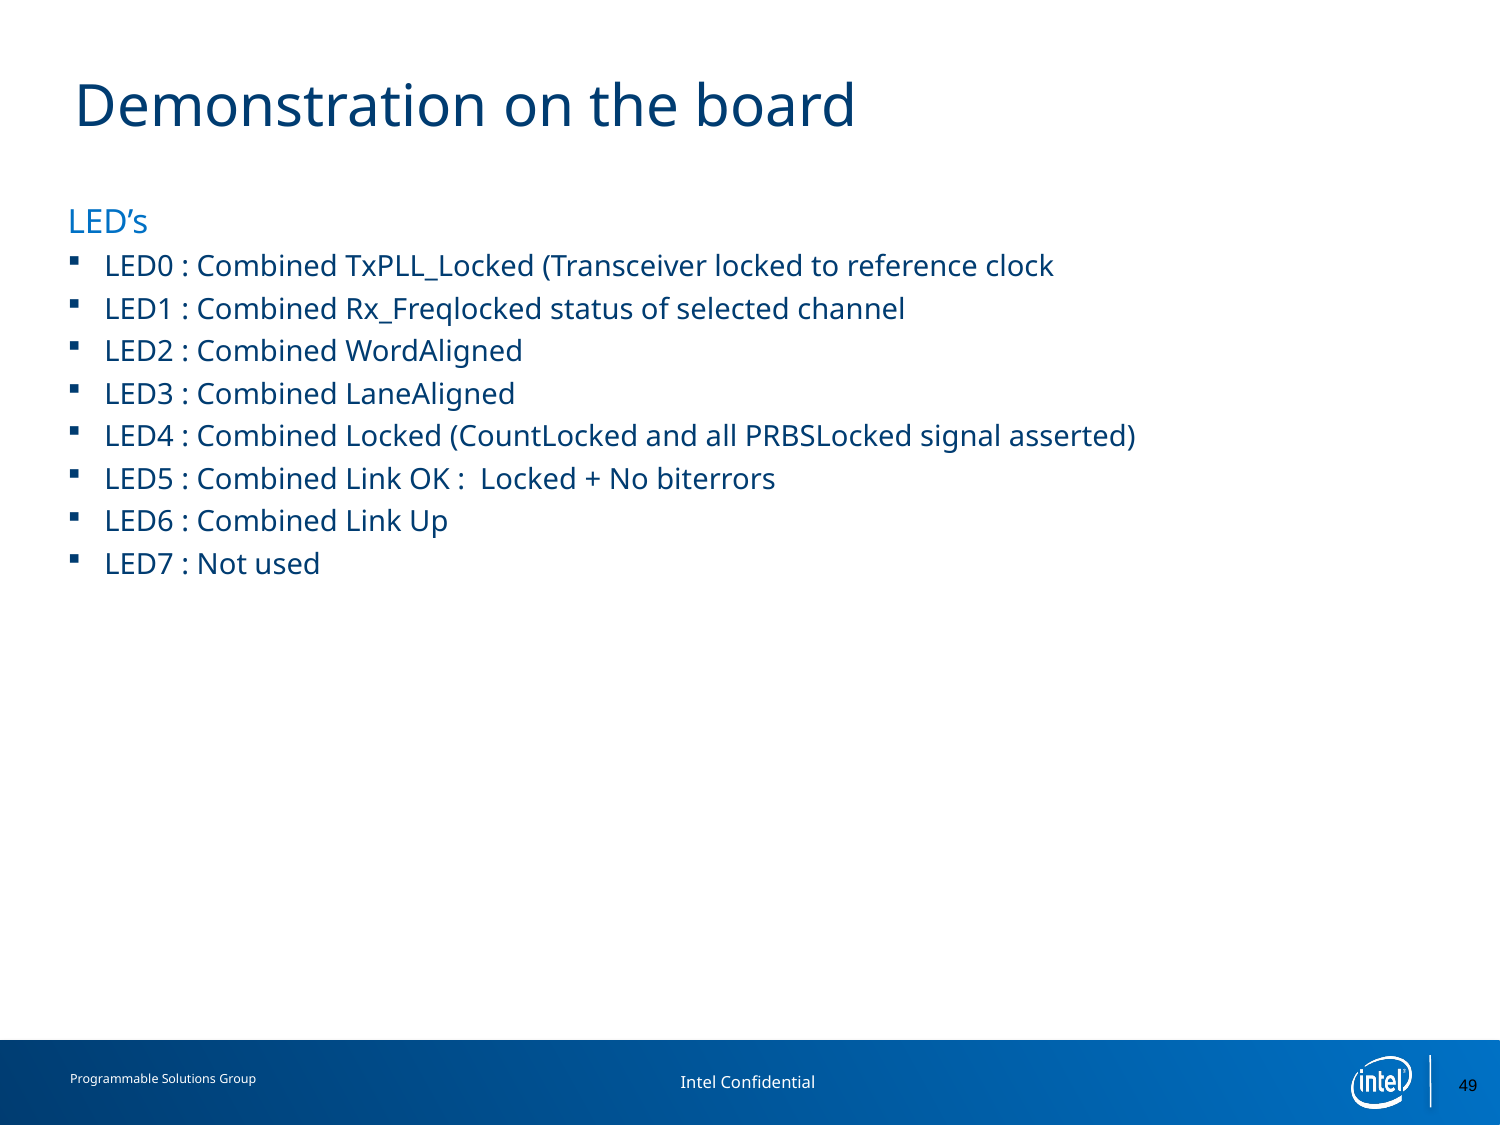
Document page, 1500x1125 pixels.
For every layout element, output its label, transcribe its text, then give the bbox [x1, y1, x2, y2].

slide_number 49 [1127, 1055, 1478, 1116]
title Demonstration on the board [74, 67, 1425, 208]
list LED’s LED0 : Combined TxPLL_Locked (Transceiver locked to reference clock LED1 : Combined Rx_Freqlocked status of selected channel LED2 : Combined WordAligned LED3 : Combined LaneAligned LED4 : Combined Locked (CountLocked and all PRBSLocked signal asserted) LED5 : Combined Link OK : Locked + No biterrors LED6 : Combined Link Up LED7 : Not used [67, 208, 1463, 1033]
